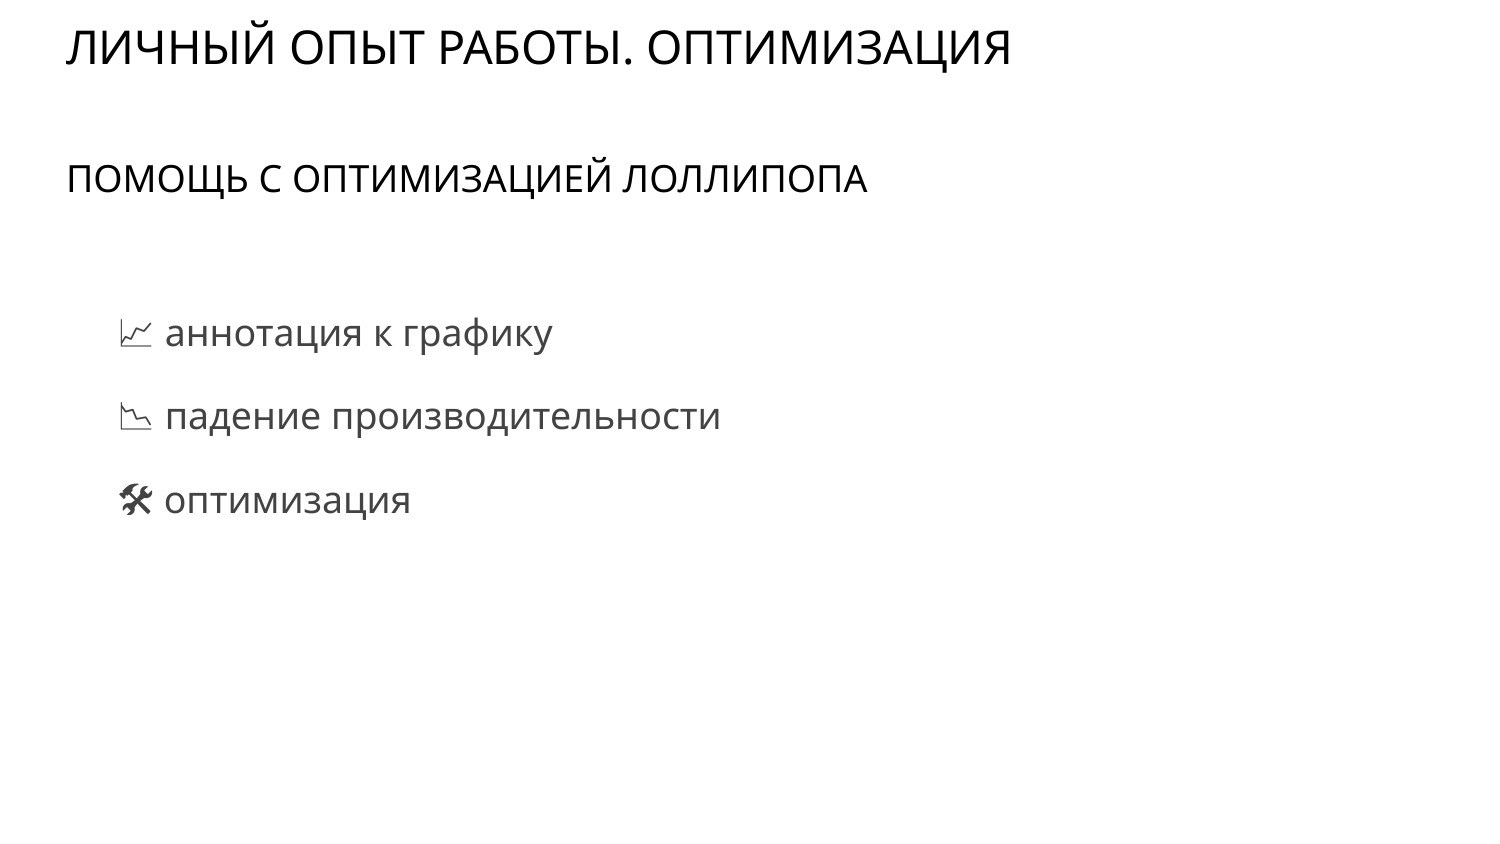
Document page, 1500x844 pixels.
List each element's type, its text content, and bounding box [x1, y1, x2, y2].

list ПОМОЩЬ С ОПТИМИЗАЦИЕЙ ЛОЛЛИПОПА [51, 130, 1449, 237]
list 📈 аннотация к графику 📉 падение производительности 🛠️ оптимизация [102, 283, 1500, 844]
title ЛИЧНЫЙ ОПЫТ РАБОТЫ. ОПТИМИЗАЦИЯ [51, 0, 1449, 94]
